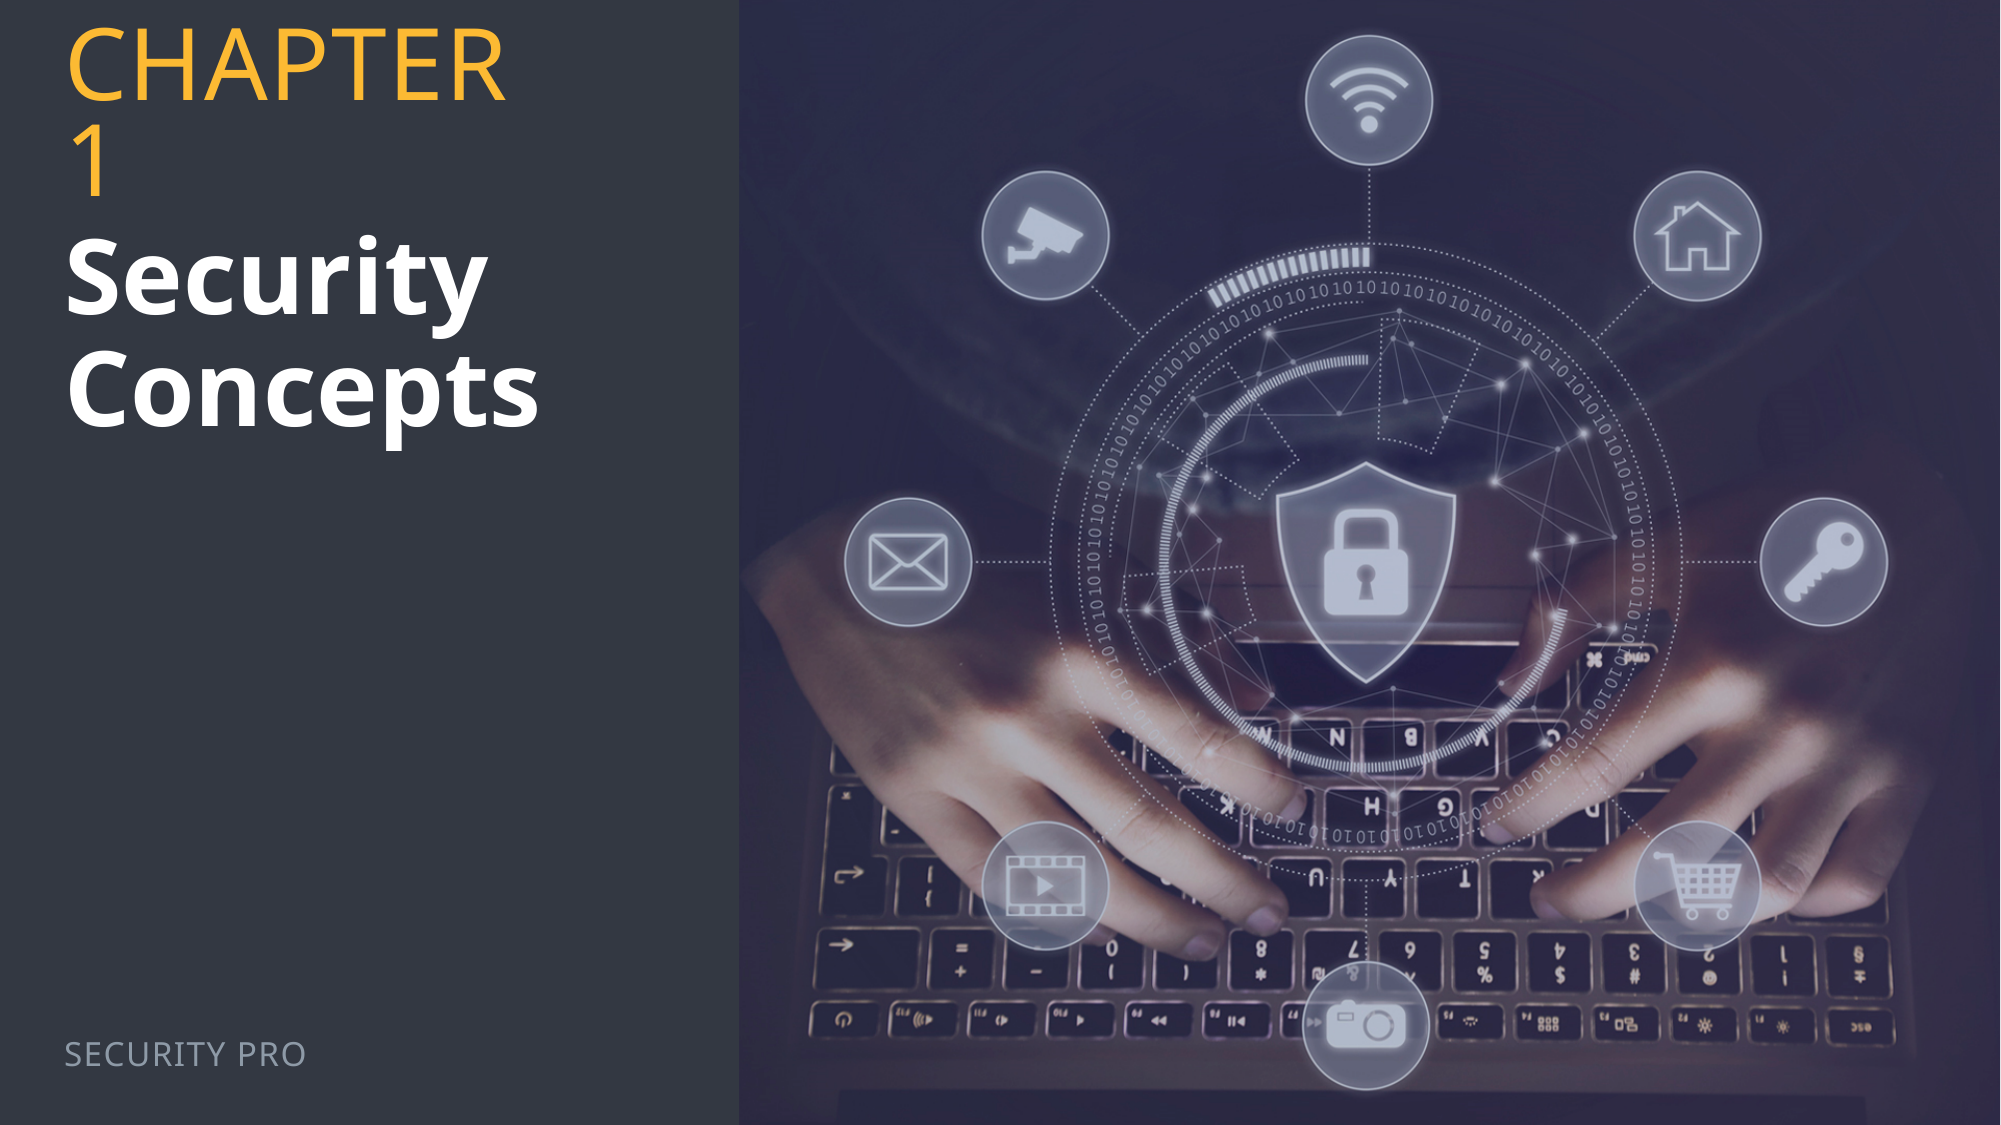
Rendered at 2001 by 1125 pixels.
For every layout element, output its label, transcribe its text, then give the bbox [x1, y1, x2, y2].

picture [740, 0, 2001, 1125]
list Security Pro [64, 1032, 666, 1079]
text_box Chapter 1 [64, 80, 551, 159]
title Security Concepts [64, 224, 666, 901]
